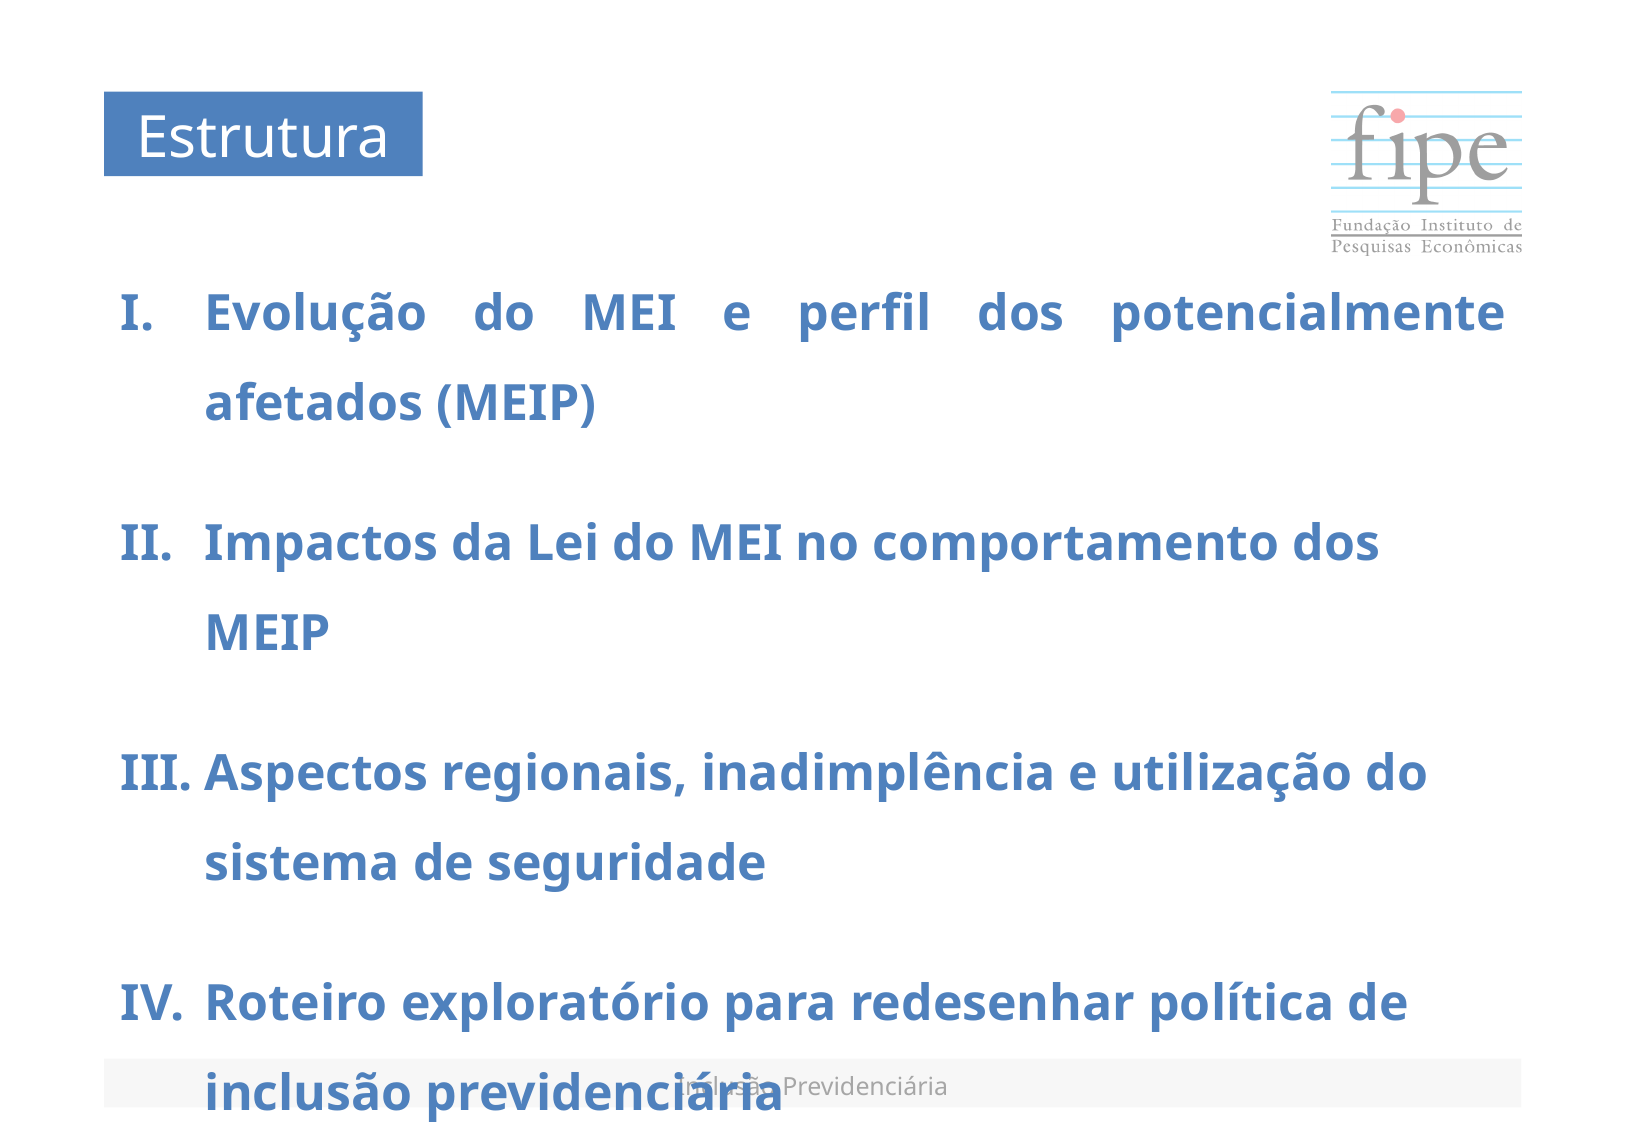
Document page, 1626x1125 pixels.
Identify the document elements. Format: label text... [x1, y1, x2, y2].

text_box Estrutura [104, 91, 423, 177]
text_box Evolução do MEI e perfil dos potencialmente afetados (MEIP) Impactos da Lei do MEI no comportamento dos MEIP Aspectos regionais, inadimplência e utilização do sistema de seguridade Roteiro exploratório para redesenhar política de inclusão previdenciária [105, 243, 1522, 1125]
